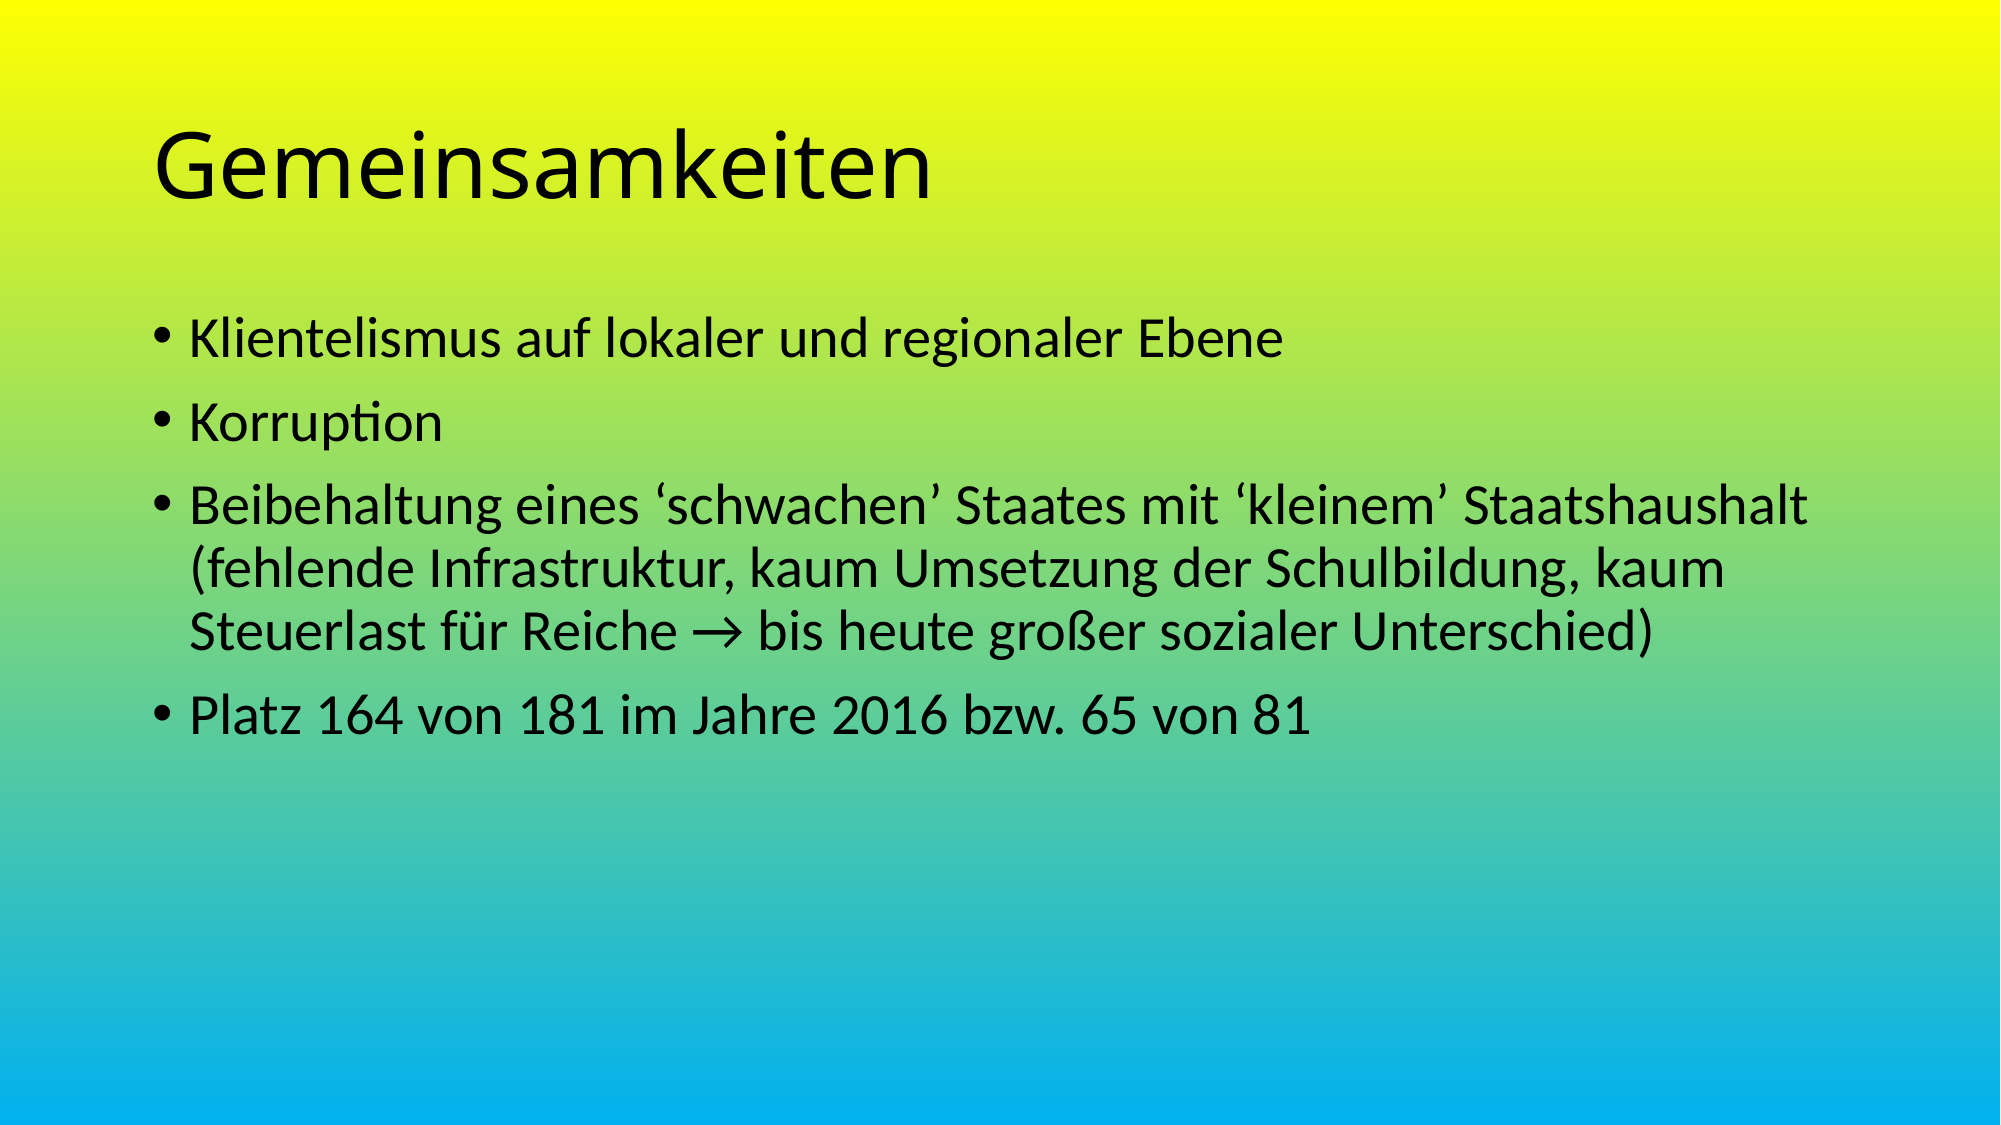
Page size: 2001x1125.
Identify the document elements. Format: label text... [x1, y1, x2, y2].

text_box Gemeinsamkeiten [137, 59, 1863, 278]
text_box Klientelismus auf lokaler und regionaler Ebene Korruption Beibehaltung eines ‘schwachen’ Staates mit ‘kleinem’ Staatshaushalt (fehlende Infrastruktur, kaum Umsetzung der Schulbildung, kaum Steuerlast für Reiche → bis heute großer sozialer Unterschied) Platz 164 von 181 im Jahre 2016 bzw. 65 von 81 [137, 299, 1863, 1014]
